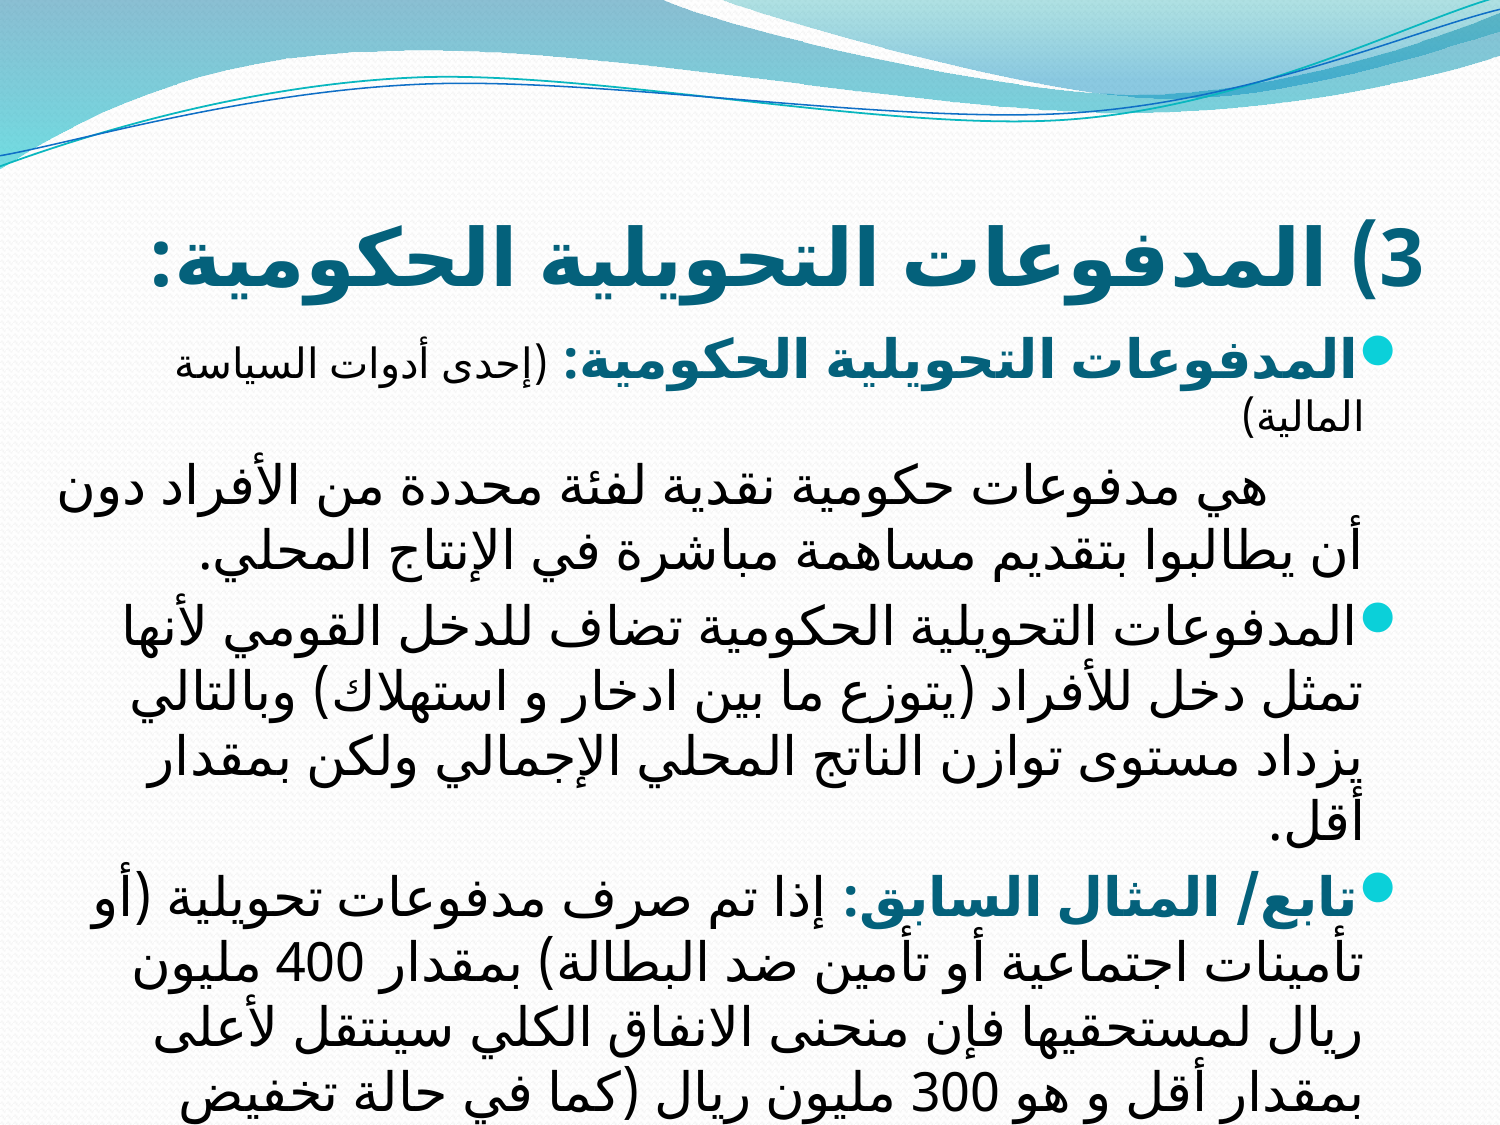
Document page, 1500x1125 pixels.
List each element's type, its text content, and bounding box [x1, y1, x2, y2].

footer [437, 1042, 988, 1103]
title 3) المدفوعات التحويلية الحكومية: [75, 115, 1425, 303]
list المدفوعات التحويلية الحكومية: (إحدى أدوات السياسة المالية) هي مدفوعات حكومية نقدية لفئة محددة من الأفراد دون أن يطالبوا بتقديم مساهمة مباشرة في الإنتاج المحلي. المدفوعات التحويلية الحكومية تضاف للدخل القومي لأنها تمثل دخل للأفراد (يتوزع ما بين ادخار و استهلاك) وبالتالي يزداد مستوى توازن الناتج المحلي الإجمالي ولكن بمقدار أقل. تابع/ المثال السابق: إذا تم صرف مدفوعات تحويلية (أو تأمينات اجتماعية أو تأمين ضد البطالة) بمقدار 400 مليون ريال لمستحقيها فإن منحنى الانفاق الكلي سينتقل لأعلى بمقدار أقل و هو 300 مليون ريال (كما في حالة تخفيض الضرائب). [35, 317, 1425, 1038]
